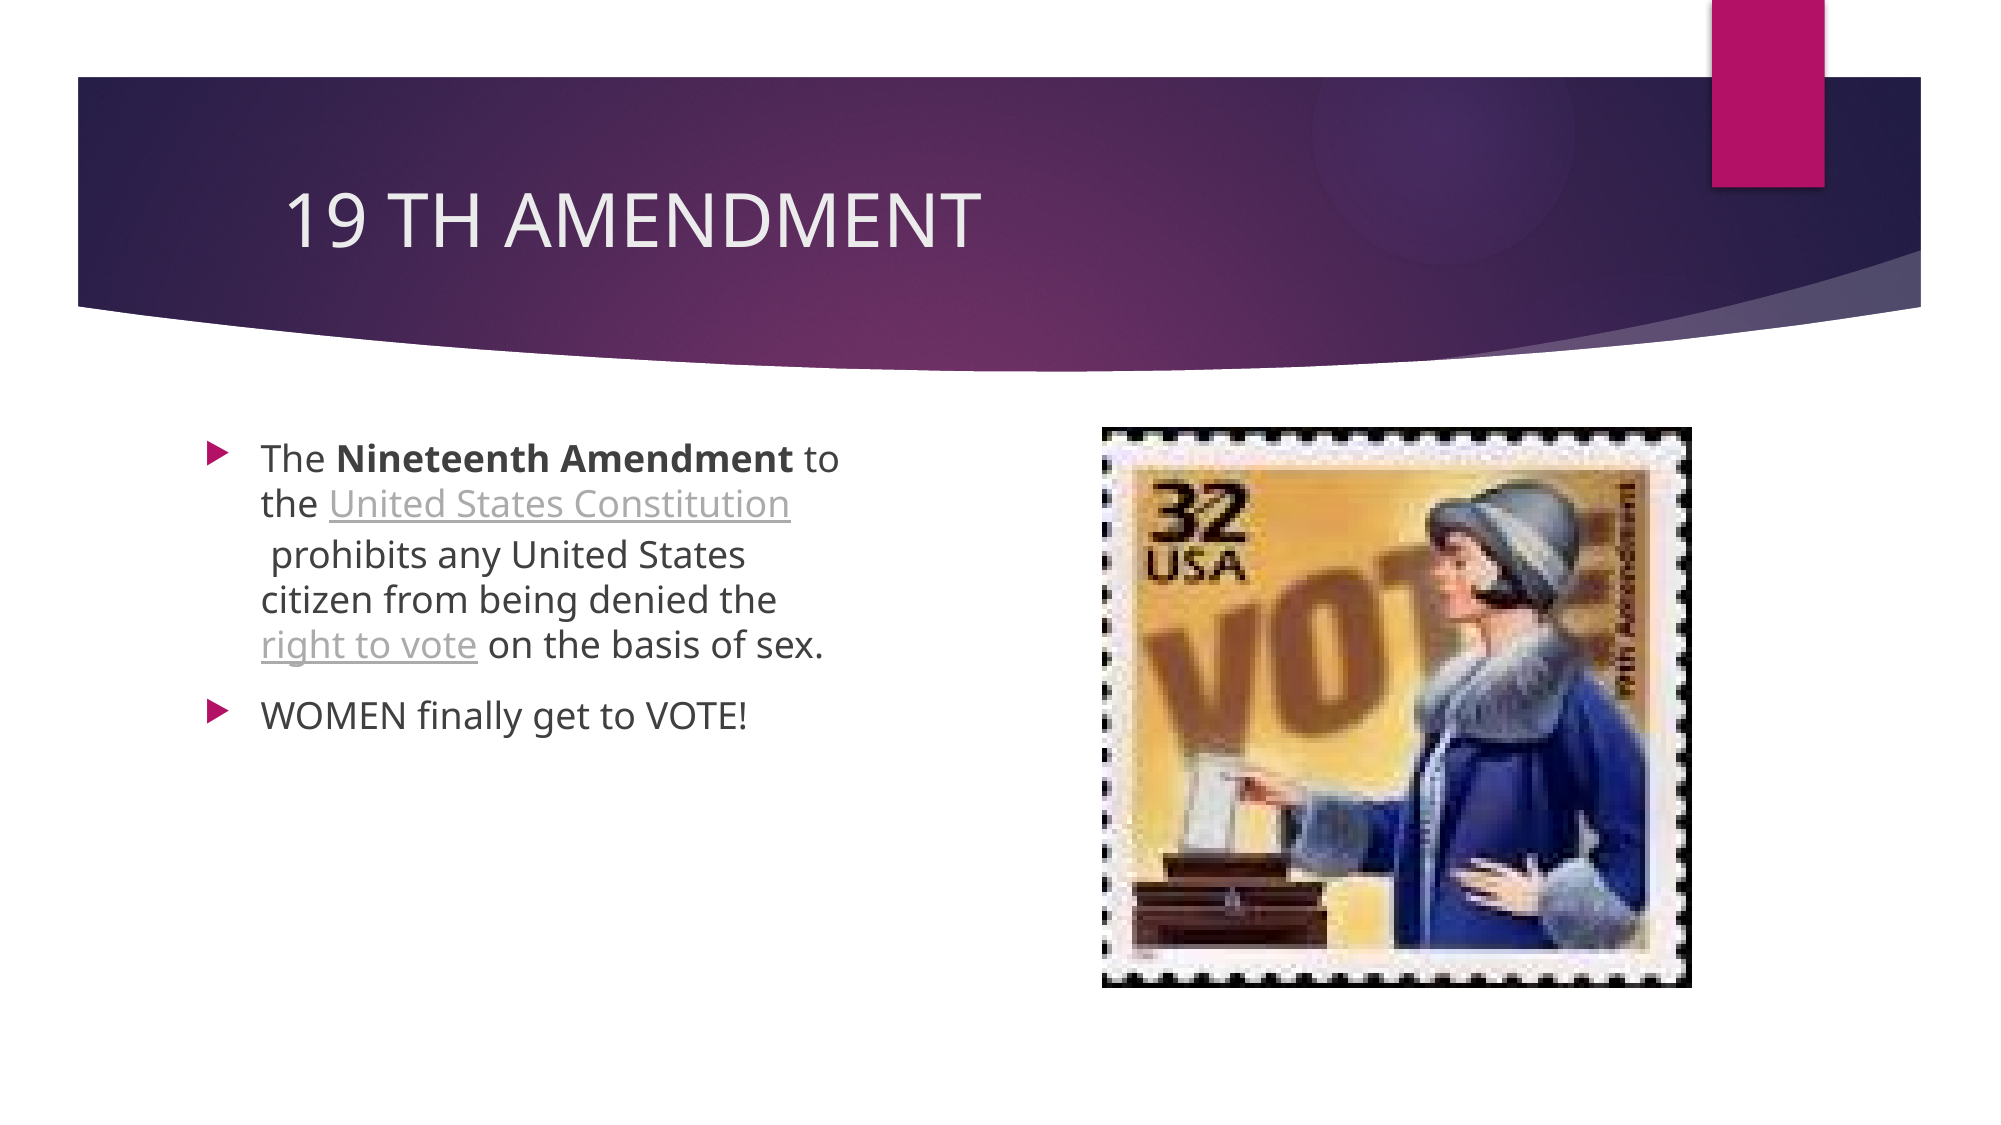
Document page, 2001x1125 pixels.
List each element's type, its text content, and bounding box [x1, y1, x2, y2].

picture [1101, 426, 1692, 988]
list The Nineteenth Amendment to the United States Constitution prohibits any United States citizen from being denied the right to vote on the basis of sex. WOMEN finally get to VOTE! [189, 427, 878, 988]
title 19 TH AMENDMENT [189, 159, 1627, 276]
